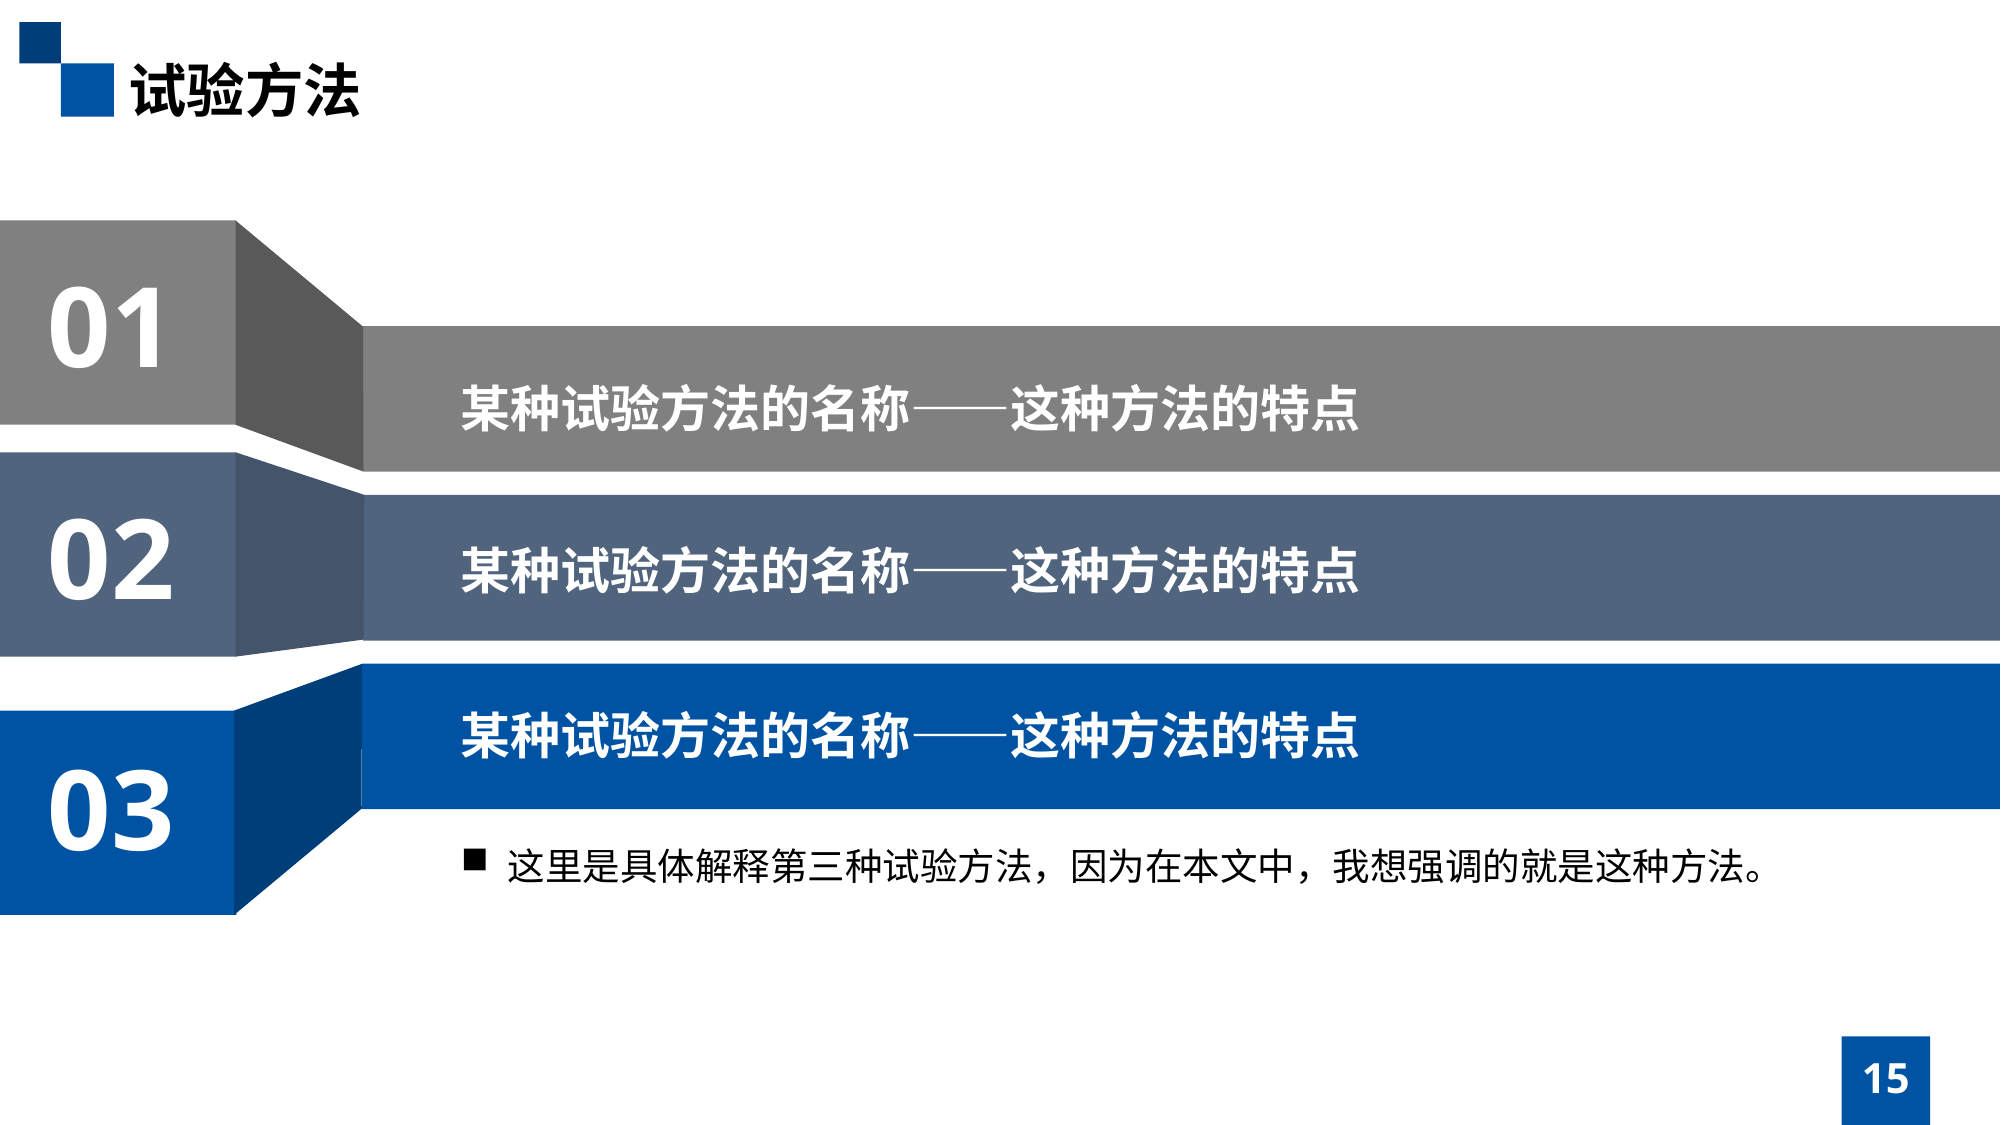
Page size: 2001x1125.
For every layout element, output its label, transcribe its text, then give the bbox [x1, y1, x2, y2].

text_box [0, 766, 2000, 915]
text_box 试验方法 [113, 47, 1886, 132]
slide_number 15 [1771, 1050, 2000, 1111]
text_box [0, 220, 2000, 452]
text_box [0, 452, 2000, 766]
